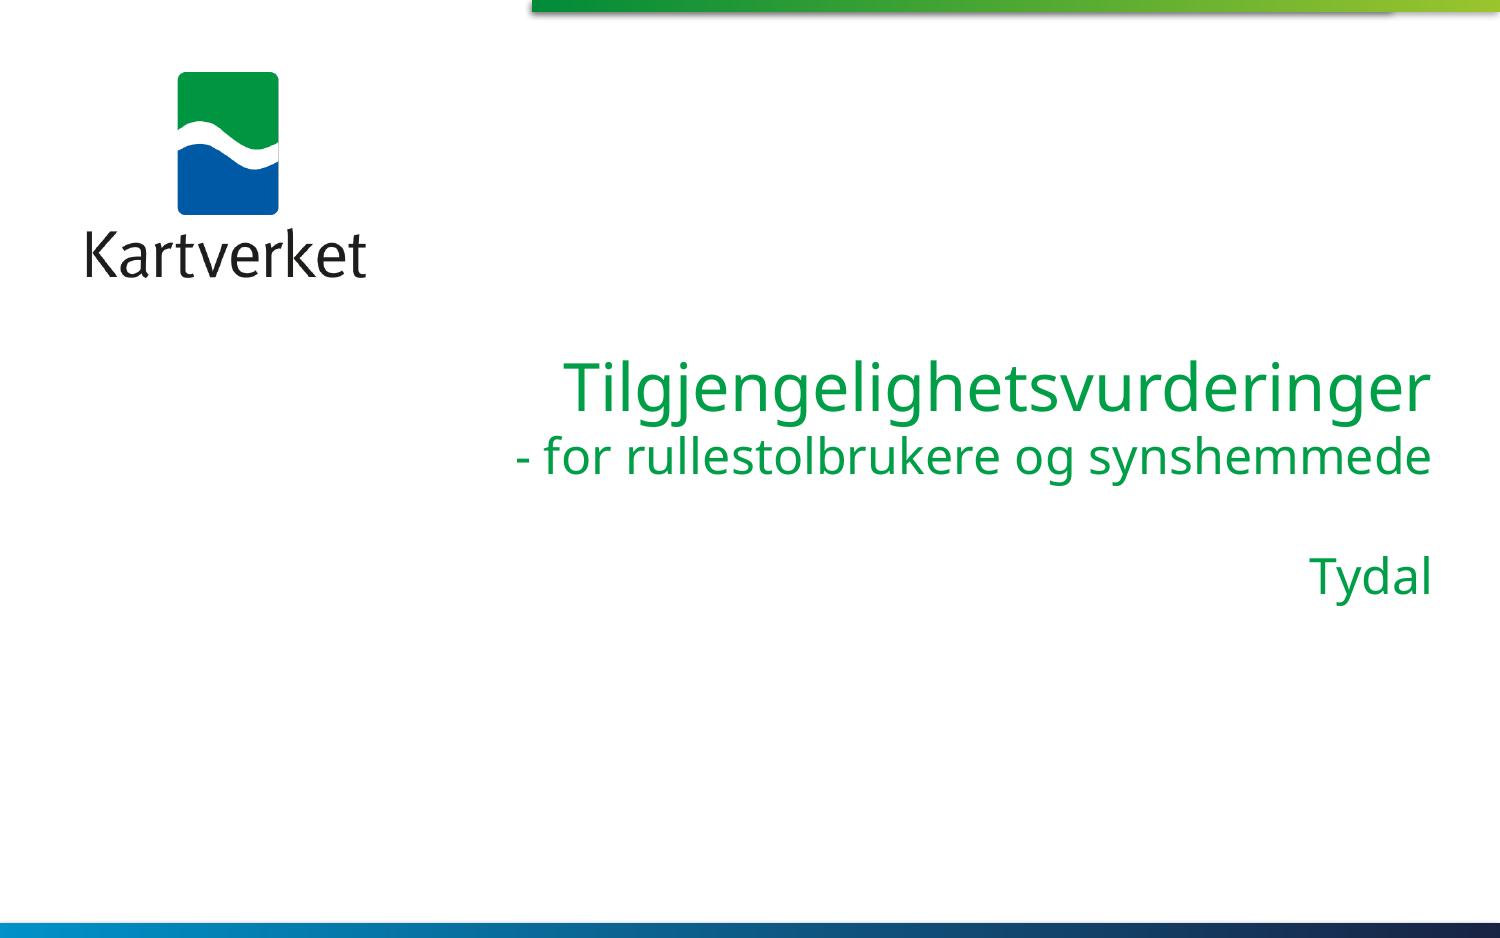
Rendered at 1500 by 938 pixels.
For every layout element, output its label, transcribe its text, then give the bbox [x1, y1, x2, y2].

text_box Tilgjengelighetsvurderinger - for rullestolbrukere og synshemmede Tydal [66, 337, 1449, 613]
